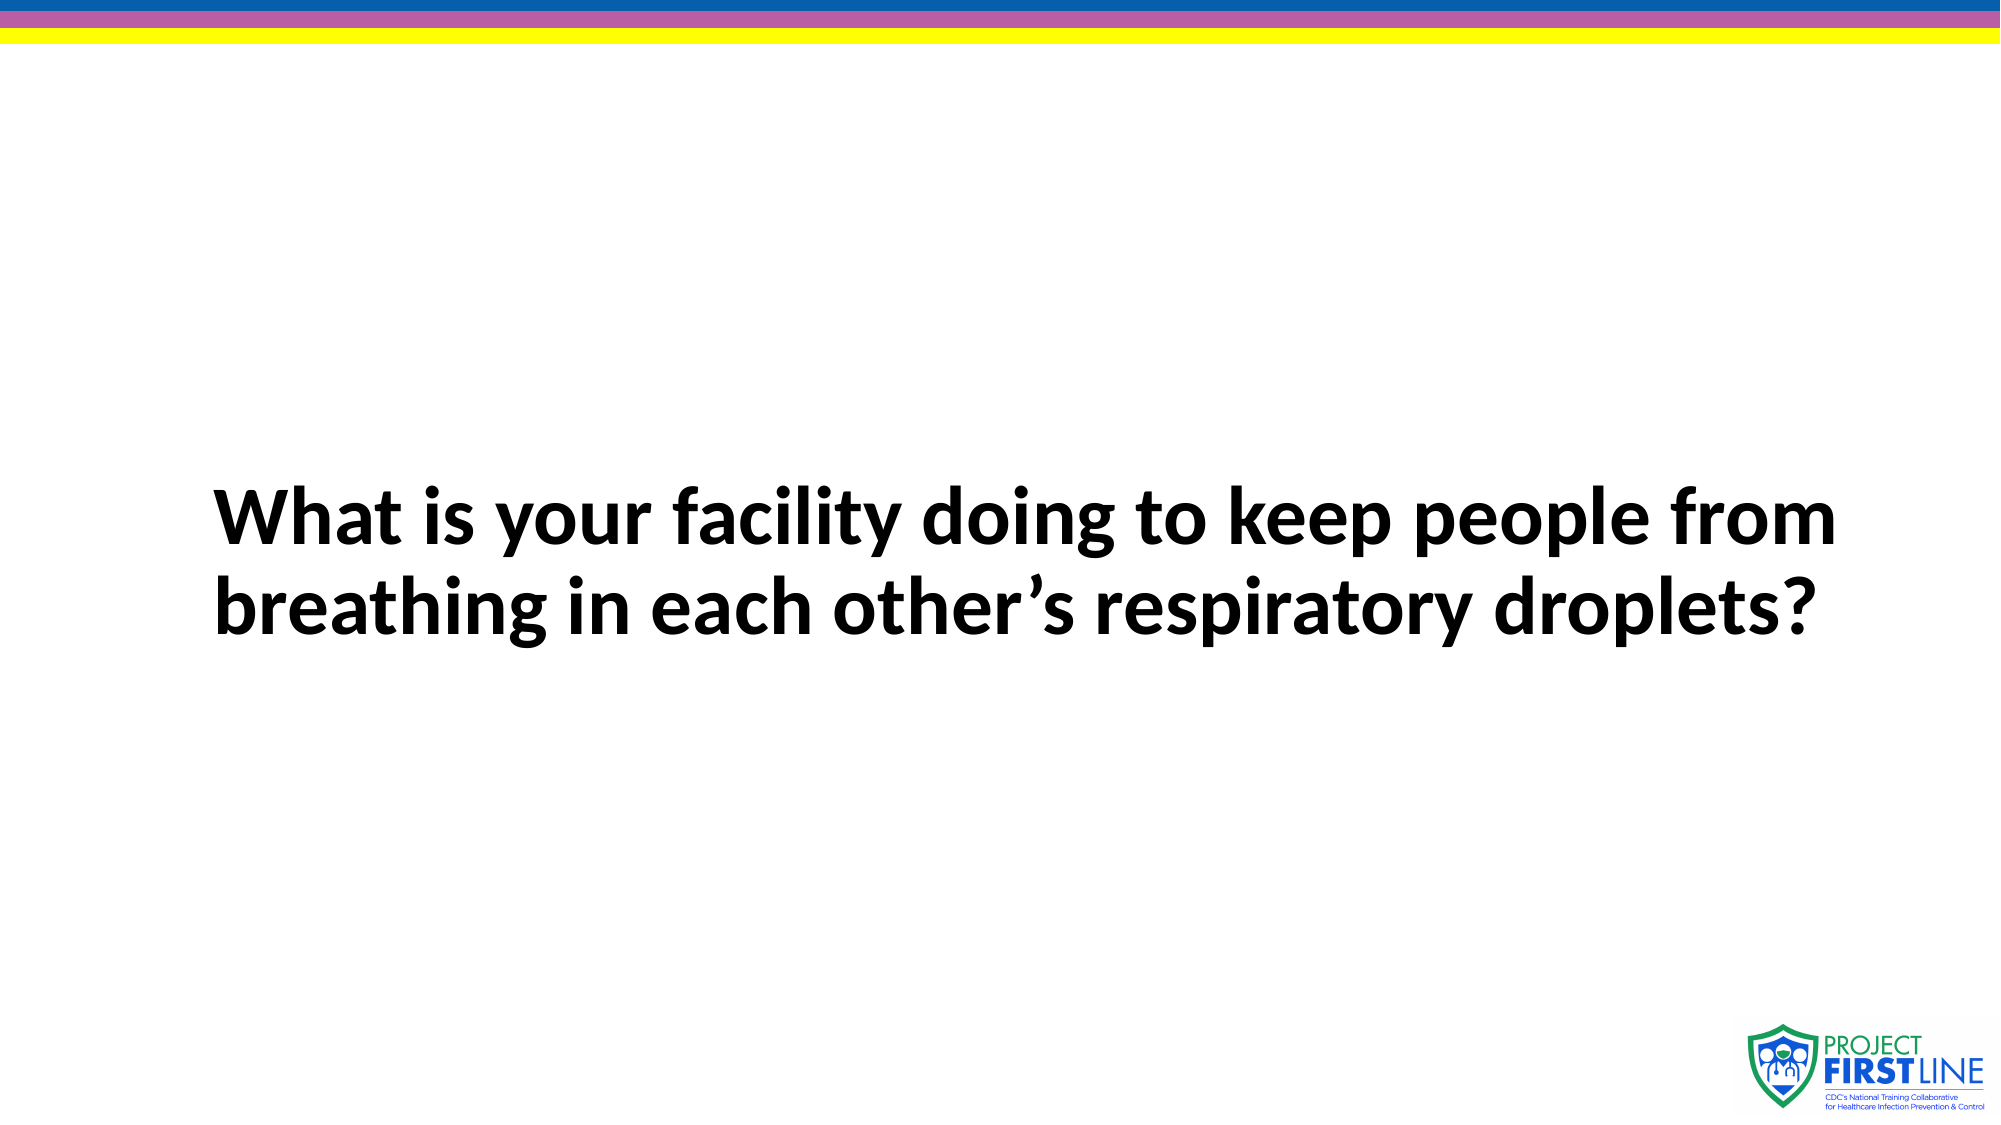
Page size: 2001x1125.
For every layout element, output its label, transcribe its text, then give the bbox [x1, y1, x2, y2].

text_box [0, 11, 2000, 28]
text_box [0, 28, 2000, 44]
title What is your facility doing to keep people from breathing in each other’s respiratory droplets? [164, 453, 1890, 672]
picture [1731, 1016, 2000, 1117]
text_box [0, 0, 2000, 11]
